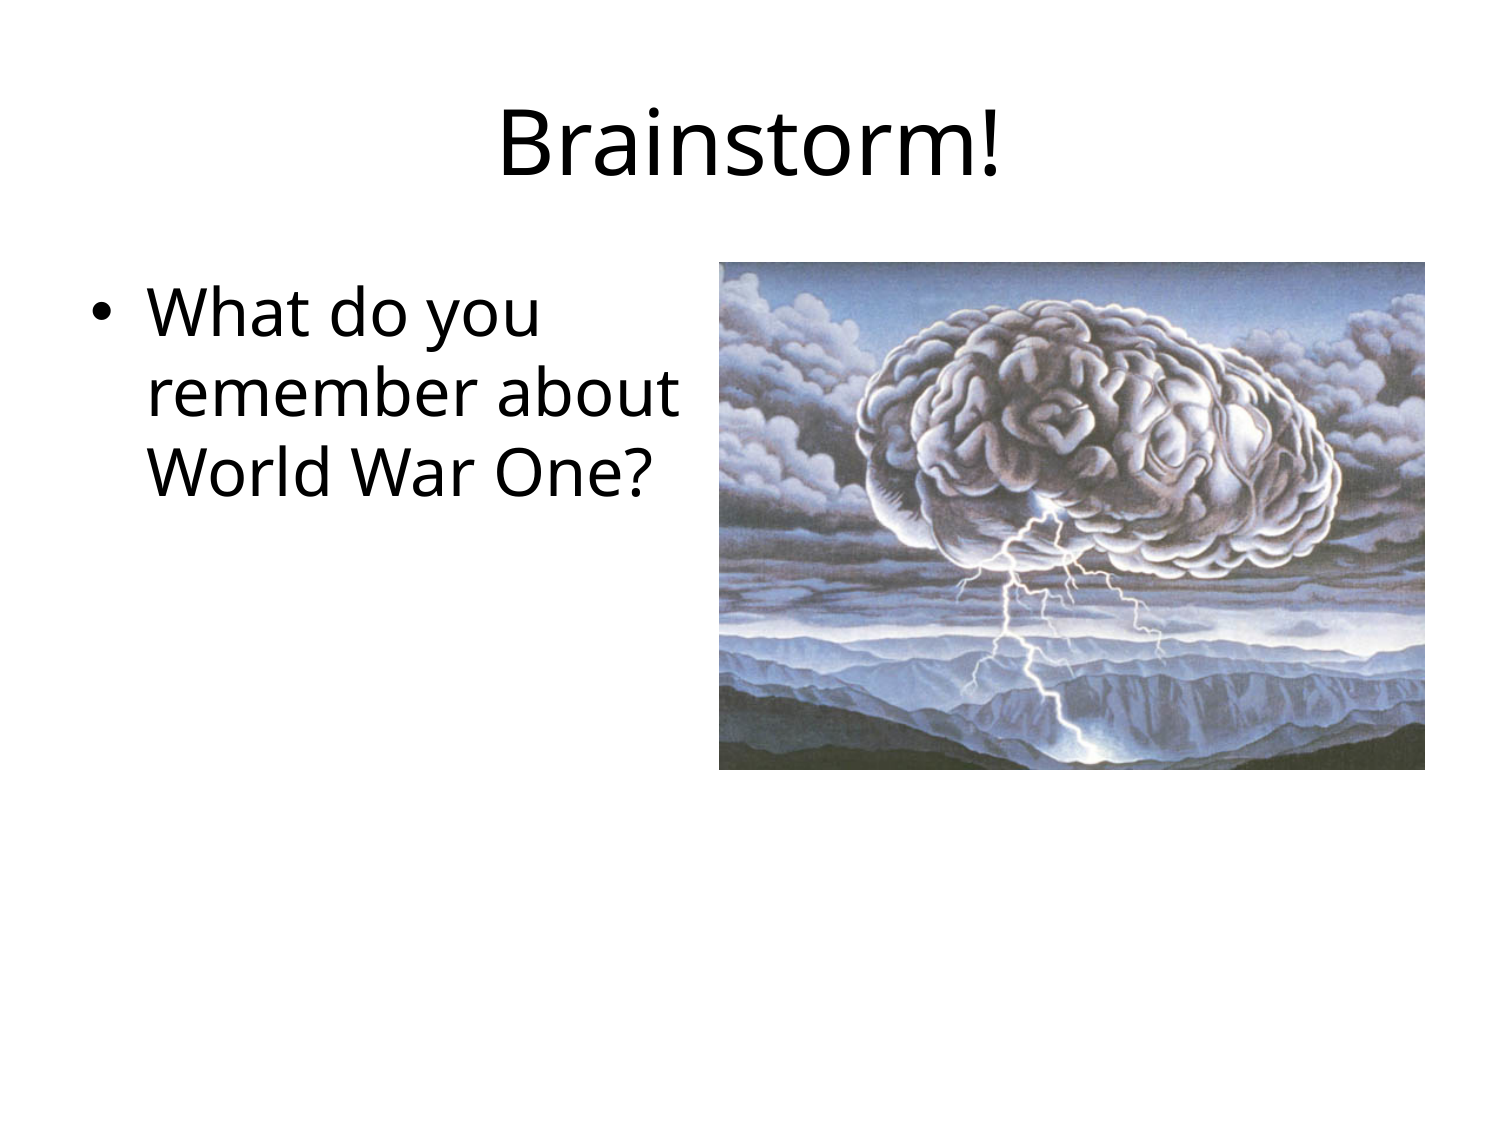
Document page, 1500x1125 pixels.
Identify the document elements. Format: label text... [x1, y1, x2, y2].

title Brainstorm! [75, 45, 1425, 233]
picture [719, 262, 1426, 770]
list What do you remember about World War One? [75, 262, 763, 1005]
